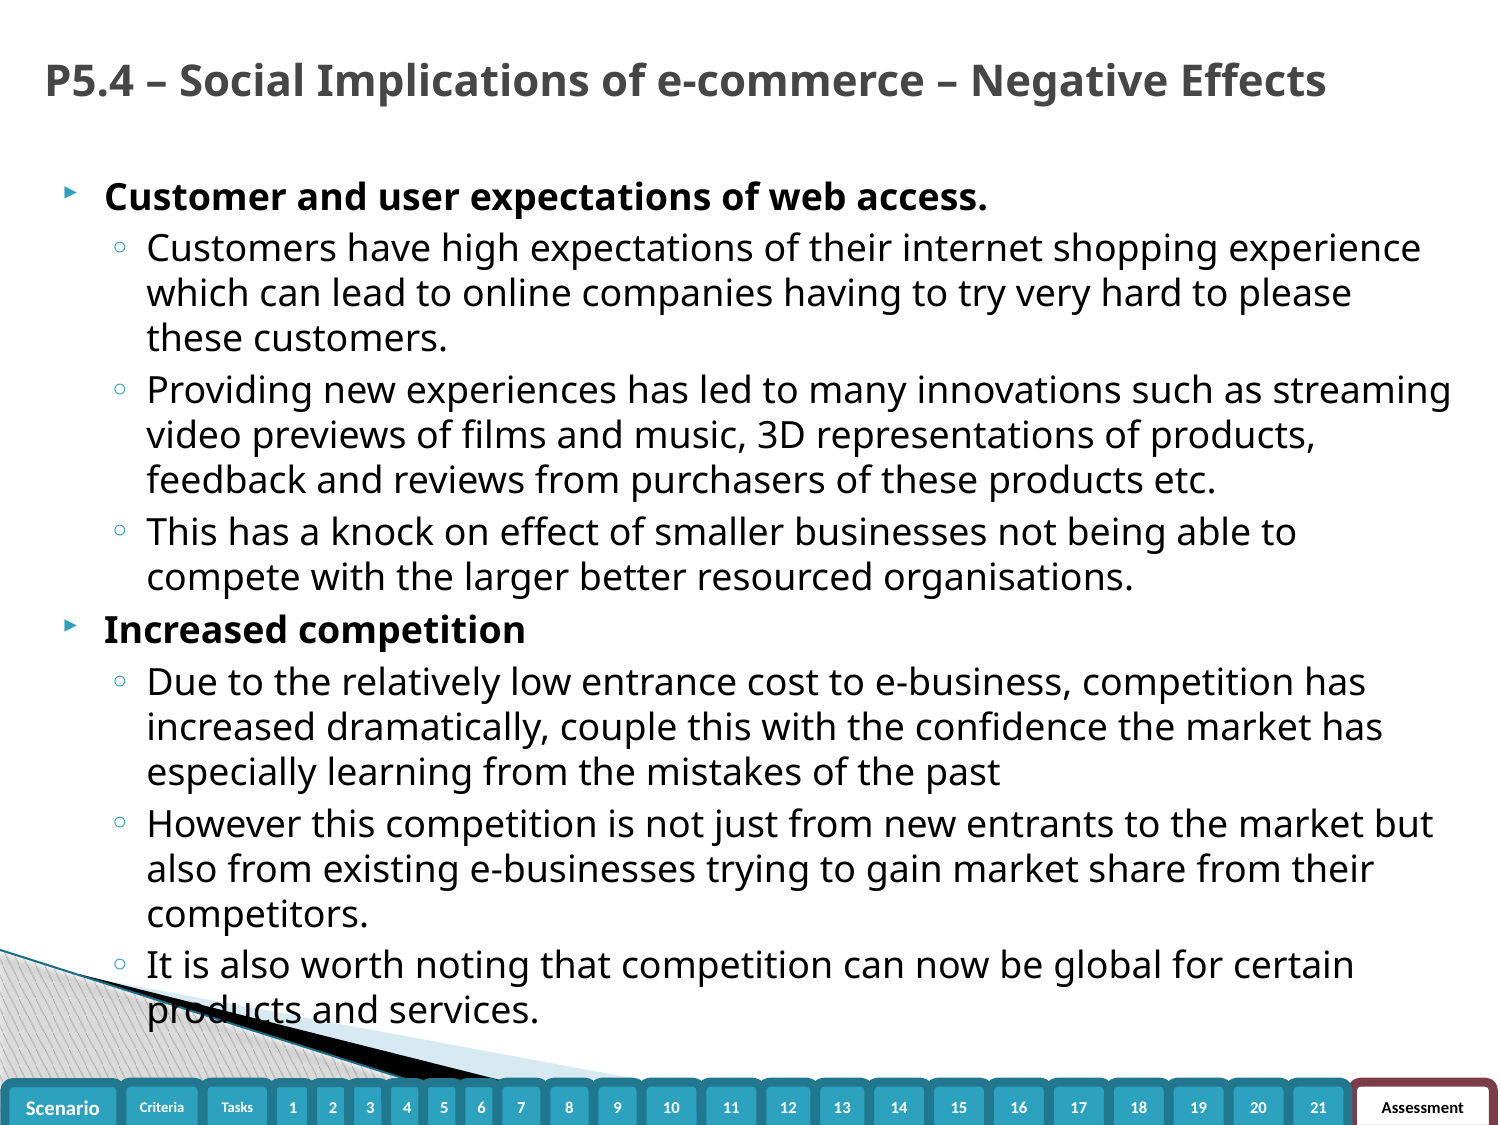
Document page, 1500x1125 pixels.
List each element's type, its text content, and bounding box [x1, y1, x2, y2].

text_box P5.4 – Social Implications of e-commerce – Negative Effects [29, 19, 1471, 138]
list Customer and user expectations of web access. Customers have high expectations of their internet shopping experience which can lead to online companies having to try very hard to please these customers. Providing new experiences has led to many innovations such as streaming video previews of films and music, 3D representations of products, feedback and reviews from purchasers of these products etc. This has a knock on effect of smaller businesses not being able to compete with the larger better resourced organisations. Increased competition Due to the relatively low entrance cost to e-business, competition has increased dramatically, couple this with the confidence the market has especially learning from the mistakes of the past However this competition is not just from new entrants to the market but also from existing e-businesses trying to gain market share from their competitors. It is also worth noting that competition can now be global for certain products and services. [29, 165, 1471, 1047]
